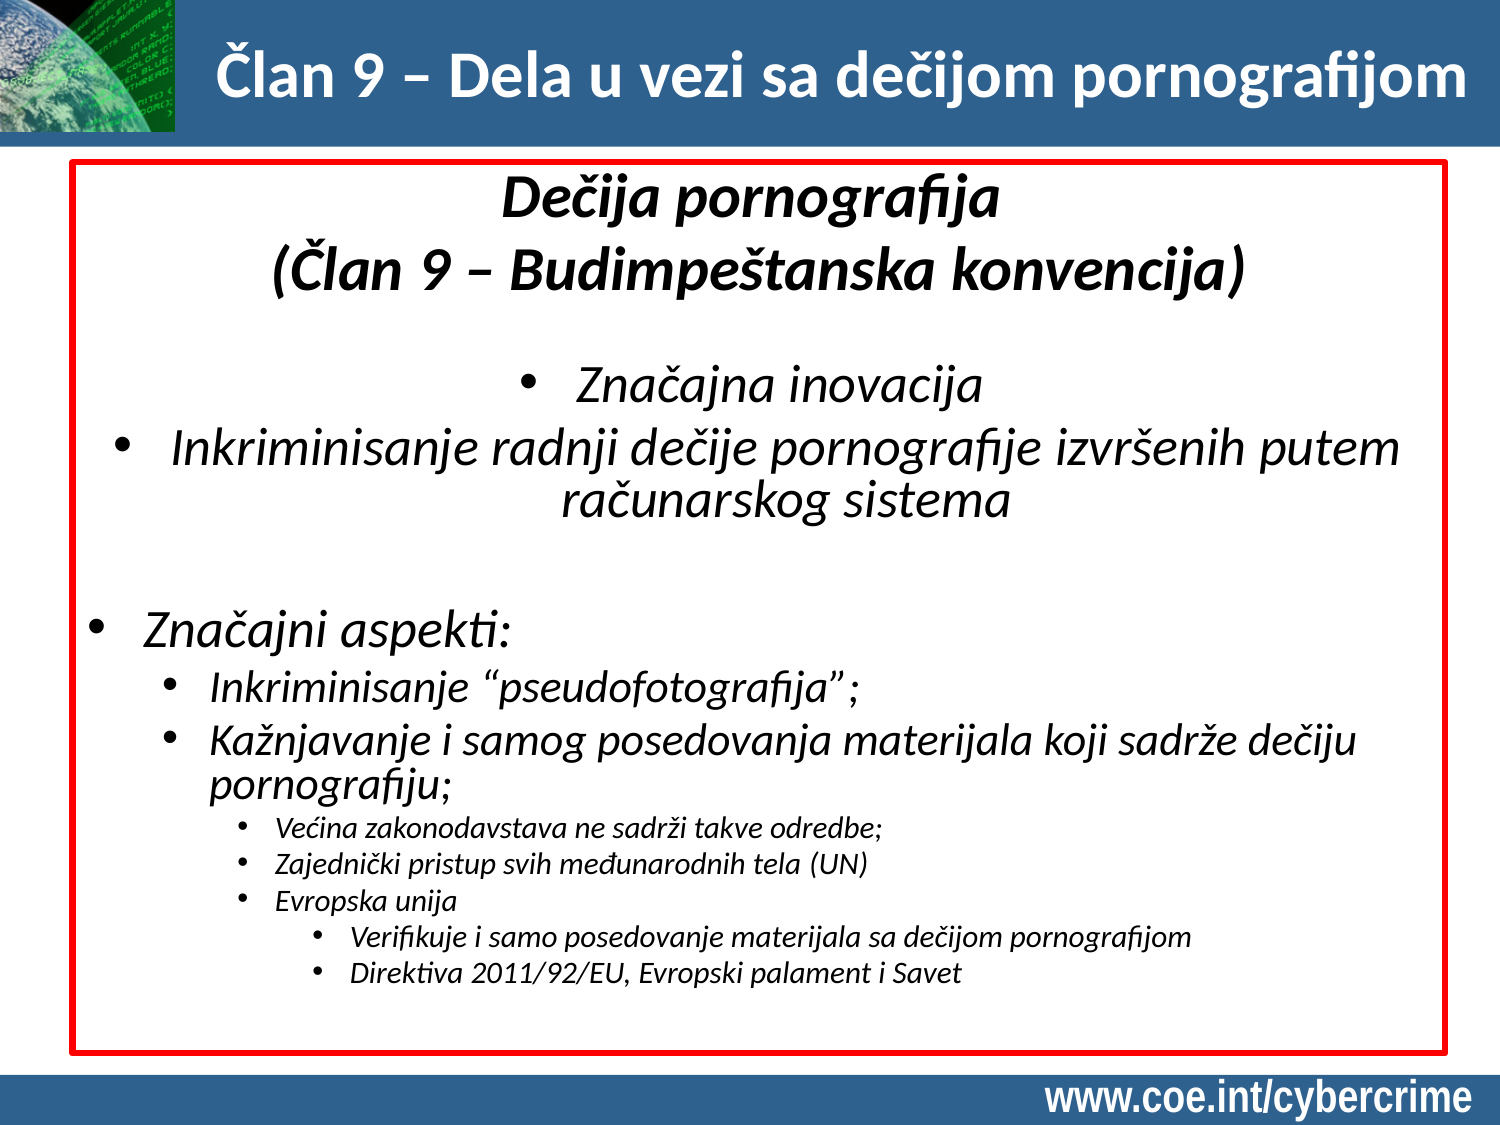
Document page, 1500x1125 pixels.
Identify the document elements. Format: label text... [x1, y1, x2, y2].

picture [0, 0, 175, 132]
text_box Član 9 – Dela u vezi sa dečijom pornografijom [0, 0, 1500, 149]
text_box www.coe.int/cybercrime [1030, 1059, 1500, 1125]
text_box Dečija pornografija (Član 9 – Budimpeštanska konvencija) Značajna inovacija Inkriminisanje radnji dečije pornografije izvršenih putem računarskog sistema Značajni aspekti: Inkriminisanje “pseudofotografija”; Kažnjavanje i samog posedovanja materijala koji sadrže dečiju pornografiju; Većina zakonodavstava ne sadrži takve odredbe; Zajednički pristup svih međunarodnih tela (UN) Evropska unija Verifikuje i samo posedovanje materijala sa dečijom pornografijom Direktiva 2011/92/EU, Evropski palament i Savet [72, 162, 1446, 1054]
text_box [0, 1073, 1030, 1125]
